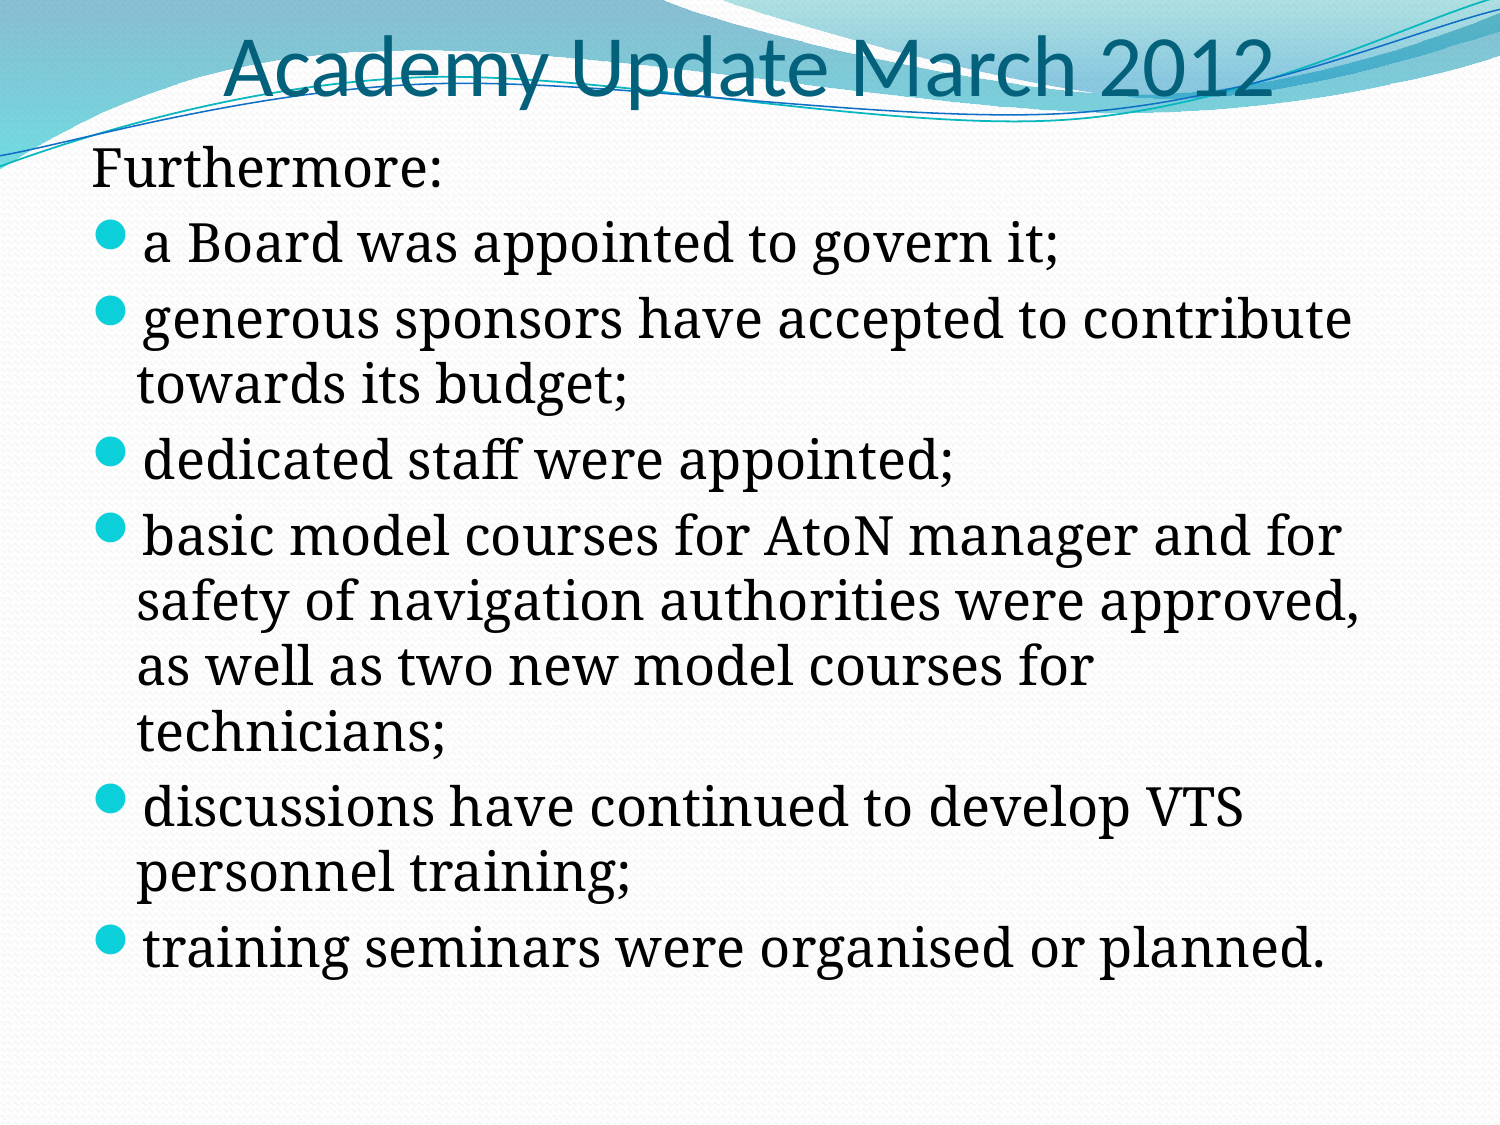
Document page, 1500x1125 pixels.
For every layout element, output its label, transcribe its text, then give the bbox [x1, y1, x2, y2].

title Academy Update March 2012 [75, 0, 1425, 114]
list Furthermore: a Board was appointed to govern it; generous sponsors have accepted to contribute towards its budget; dedicated staff were appointed; basic model courses for AtoN manager and for safety of navigation authorities were approved, as well as two new model courses for technicians; discussions have continued to develop VTS personnel training; training seminars were organised or planned. [76, 125, 1427, 1021]
